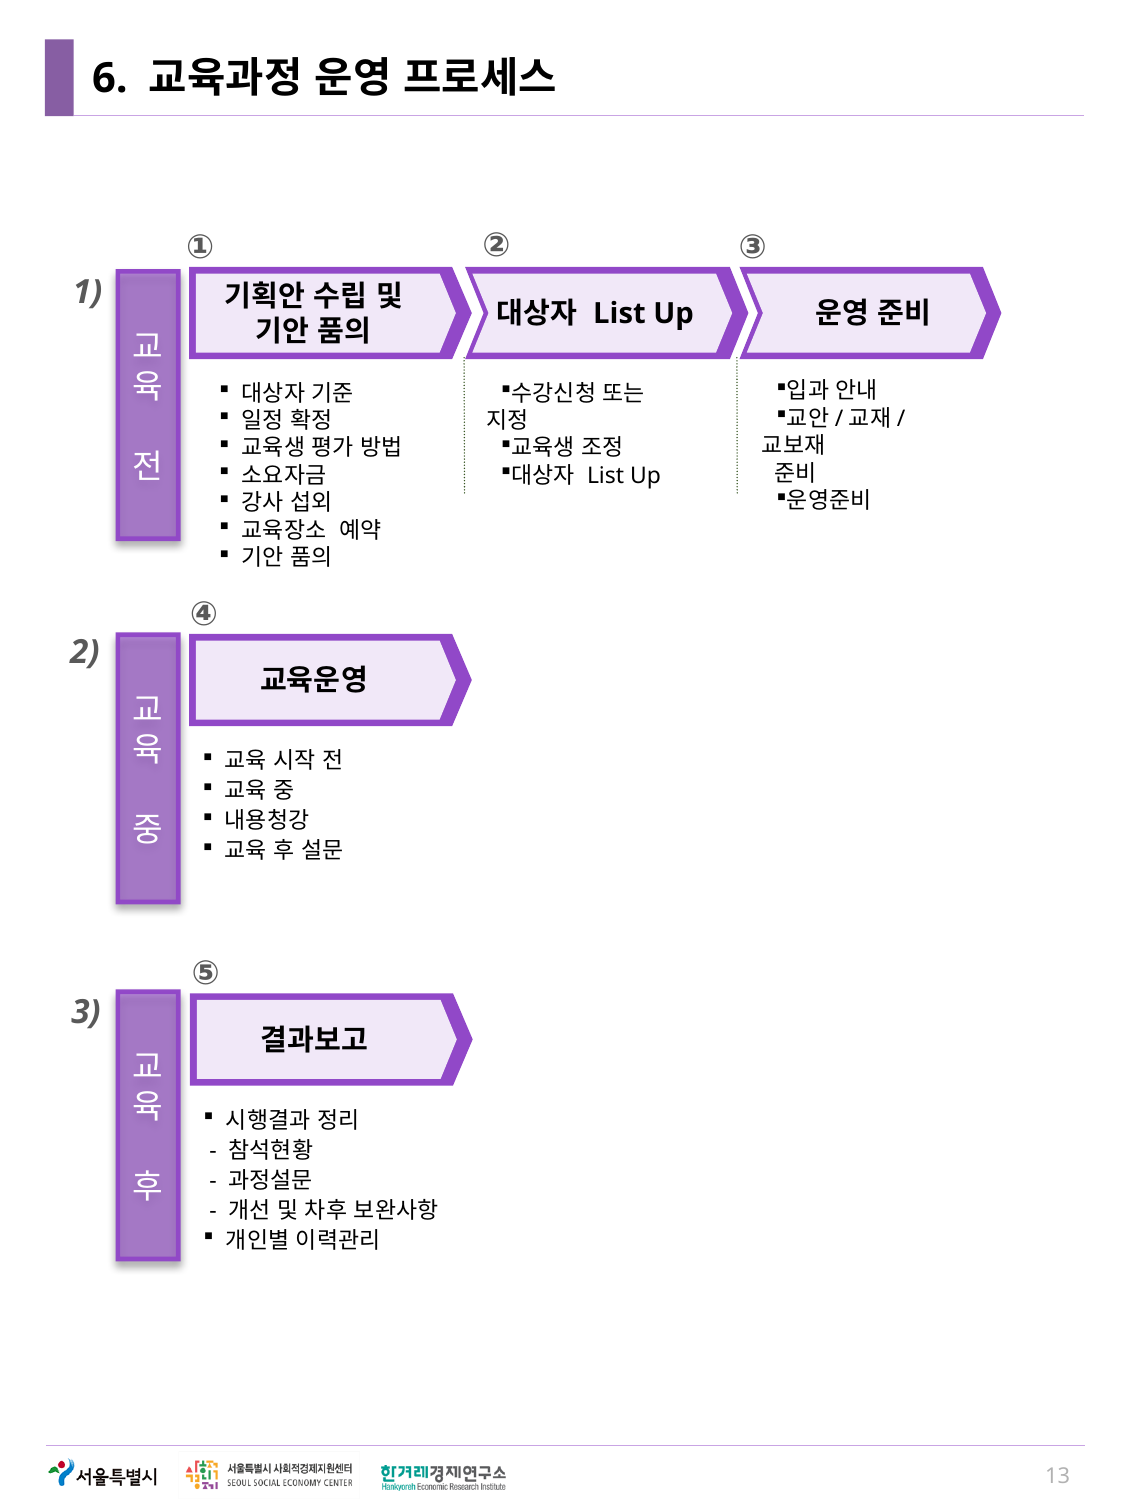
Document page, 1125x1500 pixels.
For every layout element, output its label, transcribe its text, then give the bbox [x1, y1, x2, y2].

text_box 교육운영 [193, 647, 435, 711]
text_box ③ [738, 225, 789, 266]
text_box [189, 267, 471, 359]
text_box [740, 267, 1001, 359]
text_box 교육 시작 전 교육 중 내용청강 교육 후 설문 [187, 736, 463, 871]
text_box 대상자 List Up [488, 280, 702, 344]
text_box 수강신청 또는 지정 교육생 조정 대상자 List Up [471, 370, 709, 523]
text_box [466, 267, 748, 359]
picture [178, 1451, 360, 1499]
text_box ② [482, 223, 533, 264]
text_box [190, 994, 472, 1085]
title 6. 교육과정 운영 프로세스 [77, 49, 1034, 110]
text_box [189, 634, 471, 726]
text_box [746, 315, 974, 353]
text_box [195, 640, 456, 720]
text_box 기획안 수립 및 기안 품의 [193, 280, 435, 344]
slide_number 13 [832, 1436, 1086, 1500]
text_box 교육 후 [117, 991, 179, 1260]
text_box 대상자 기준 일정 확정 교육생 평가 방법 소요자금 강사 섭외 교육장소 예약 기안 품의 [189, 370, 438, 578]
text_box 2) [70, 630, 126, 671]
text_box 교육 전 [117, 270, 179, 540]
text_box ④ [189, 592, 241, 633]
text_box 3) [71, 990, 124, 1031]
text_box 교육 중 [117, 634, 179, 903]
text_box 시행결과 정리 - 참석현황 - 과정설문 - 개선 및 차후 보완사항 개인별 이력관리 [188, 1095, 464, 1291]
text_box 1) [72, 270, 103, 311]
text_box [195, 273, 456, 353]
text_box 입과 안내 교안/교재/교보재 준비 운영준비 [747, 368, 985, 521]
text_box ⑤ [191, 951, 243, 992]
text_box [746, 273, 973, 311]
text_box [472, 273, 733, 353]
text_box 결과보고 [194, 1007, 436, 1070]
text_box ① [186, 225, 237, 266]
picture [381, 1465, 506, 1491]
text_box [196, 999, 457, 1079]
text_box 운영 준비 [762, 280, 985, 344]
picture [48, 1457, 157, 1486]
